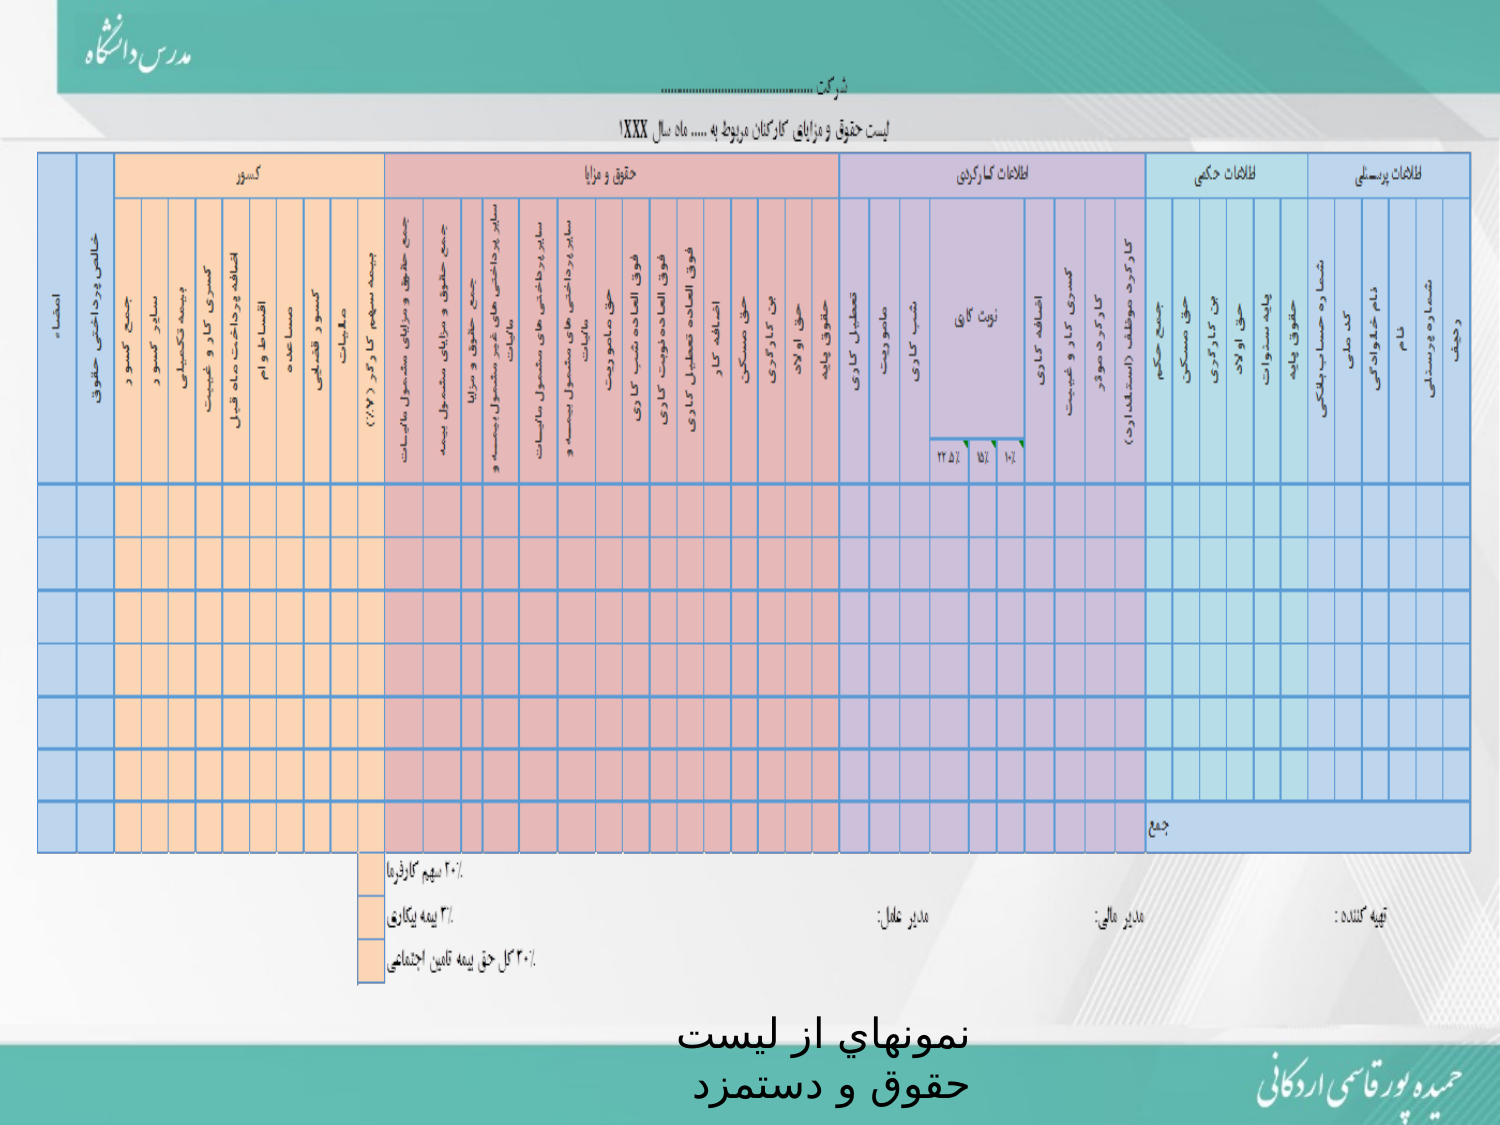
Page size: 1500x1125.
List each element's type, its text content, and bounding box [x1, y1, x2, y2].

text_box نمونه­اي از ليست حقوق و دستمزد [561, 1000, 987, 1115]
picture [0, 0, 1500, 1125]
